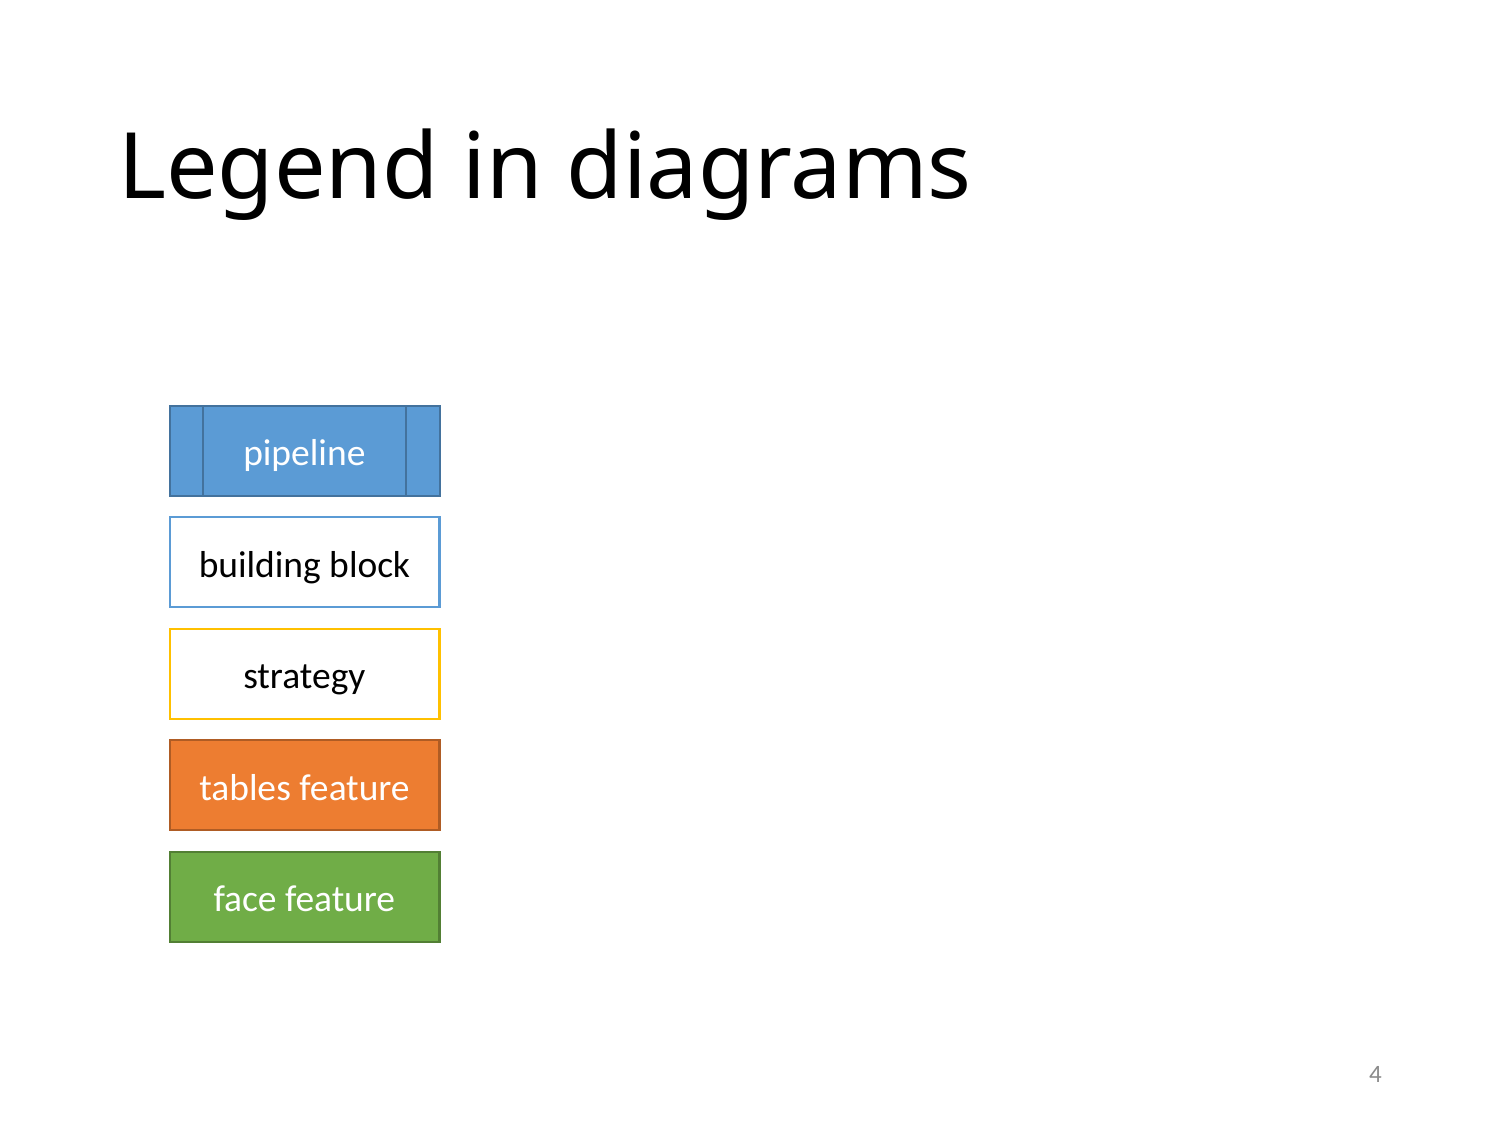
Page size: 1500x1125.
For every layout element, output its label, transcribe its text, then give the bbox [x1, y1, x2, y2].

slide_number 4 [1059, 1042, 1397, 1103]
title Legend in diagrams [103, 59, 1397, 278]
text_box pipeline [169, 405, 441, 497]
text_box face feature [169, 851, 441, 943]
text_box tables feature [169, 739, 441, 831]
text_box building block [169, 516, 441, 608]
text_box strategy [169, 628, 441, 720]
